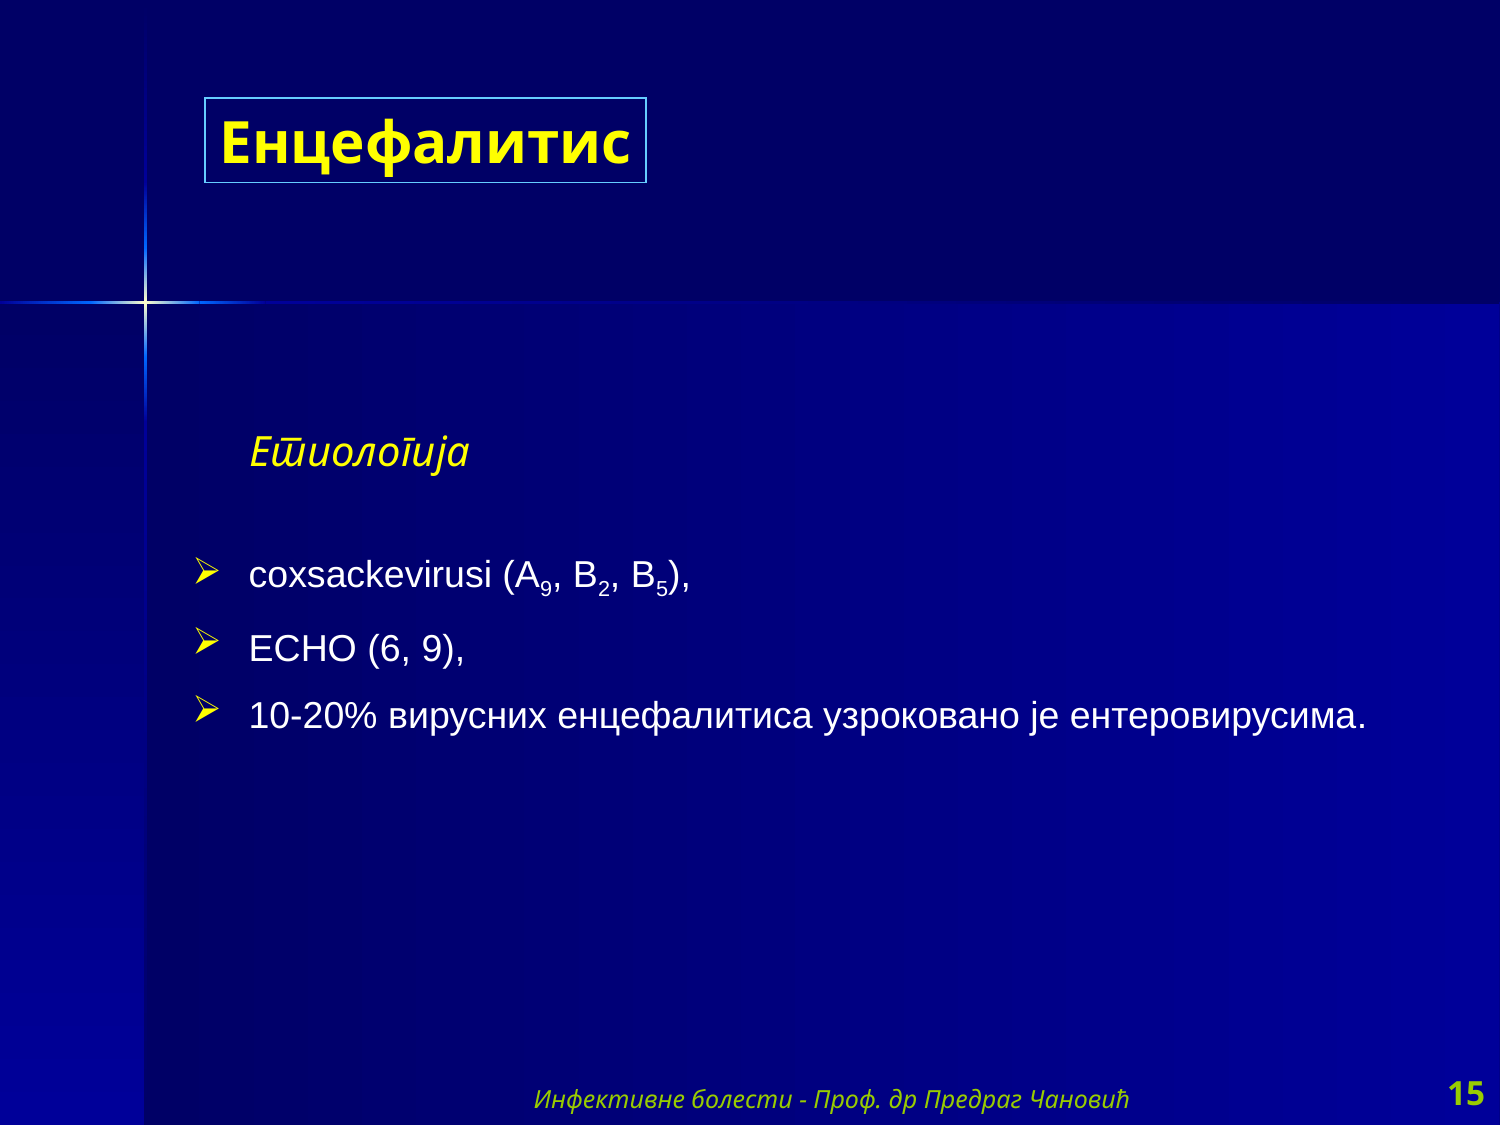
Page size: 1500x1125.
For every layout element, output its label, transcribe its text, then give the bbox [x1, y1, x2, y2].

slide_number 15 [1345, 1049, 1500, 1125]
text_box Енцефалитис [204, 97, 647, 183]
footer Инфективне болести - Проф. др Предраг Чановић [430, 1049, 1235, 1125]
text_box Етиологија [234, 417, 486, 482]
text_box coxsackevirusi (A9, B2, B5), ECHO (6, 9), 10-20% вирусних енцефалитиса узроковано је ентеровирусима. [177, 516, 1415, 744]
